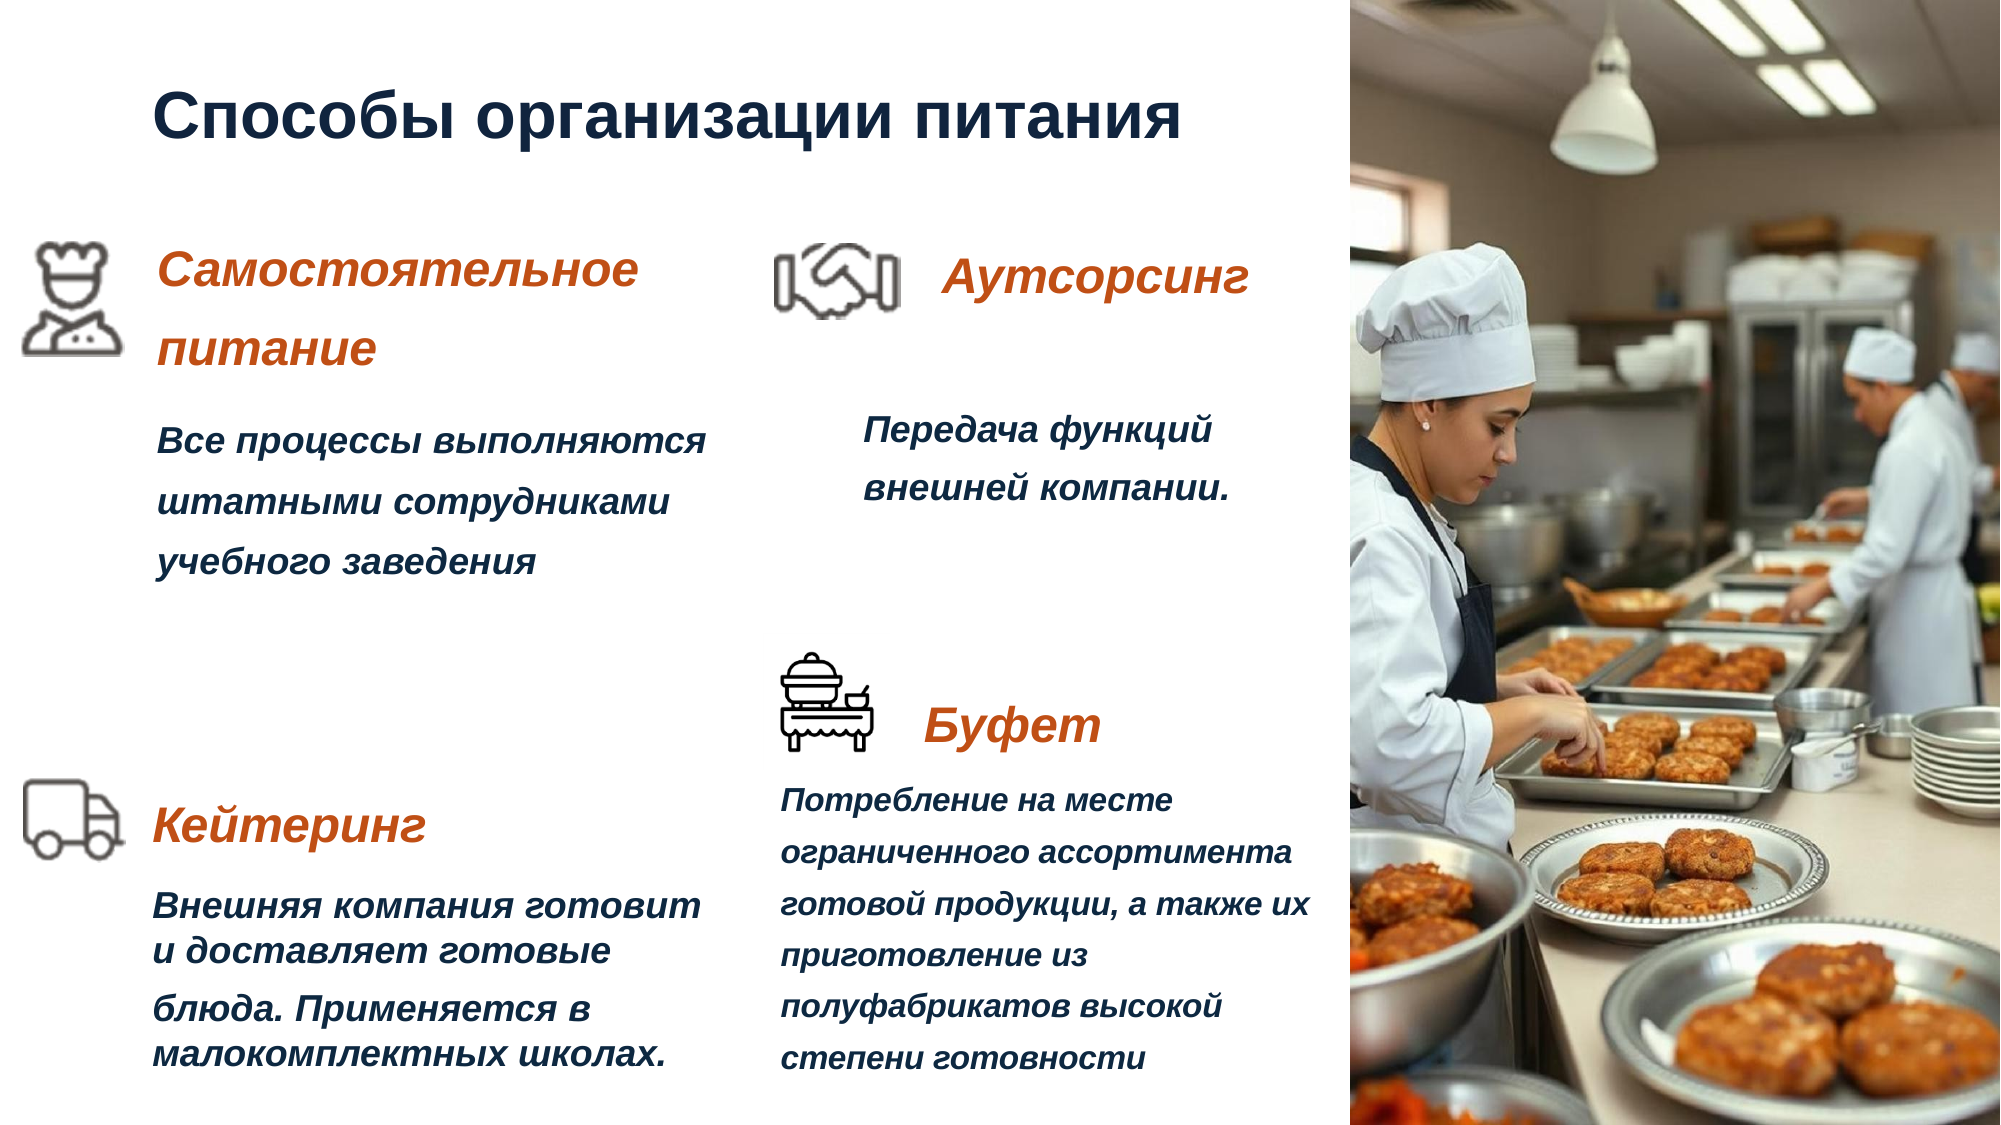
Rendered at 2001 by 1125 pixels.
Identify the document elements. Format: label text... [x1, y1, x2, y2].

picture [763, 633, 890, 770]
text_box Передача функций внешней компании. [861, 389, 1255, 509]
text_box Аутсорсинг [939, 241, 1255, 304]
text_box Кейтеринг Внешняя компания готовит и доставляет готовые блюда. Применяется в малокомплектных школах. [150, 790, 778, 1074]
text_box Самостоятельное питание Все процессы выполняются штатными сотрудниками учебного заведения [154, 215, 723, 582]
picture [1349, 0, 2000, 1125]
text_box Потребление на месте ограниченного ассортимента готовой продукции, а также их приготовление из полуфабрикатов высокой степени готовности [778, 764, 1317, 1076]
picture [774, 243, 901, 320]
picture [22, 777, 126, 863]
title Способы организации питания [150, 69, 1225, 260]
picture [21, 241, 125, 358]
text_box Буфет [921, 690, 1135, 753]
